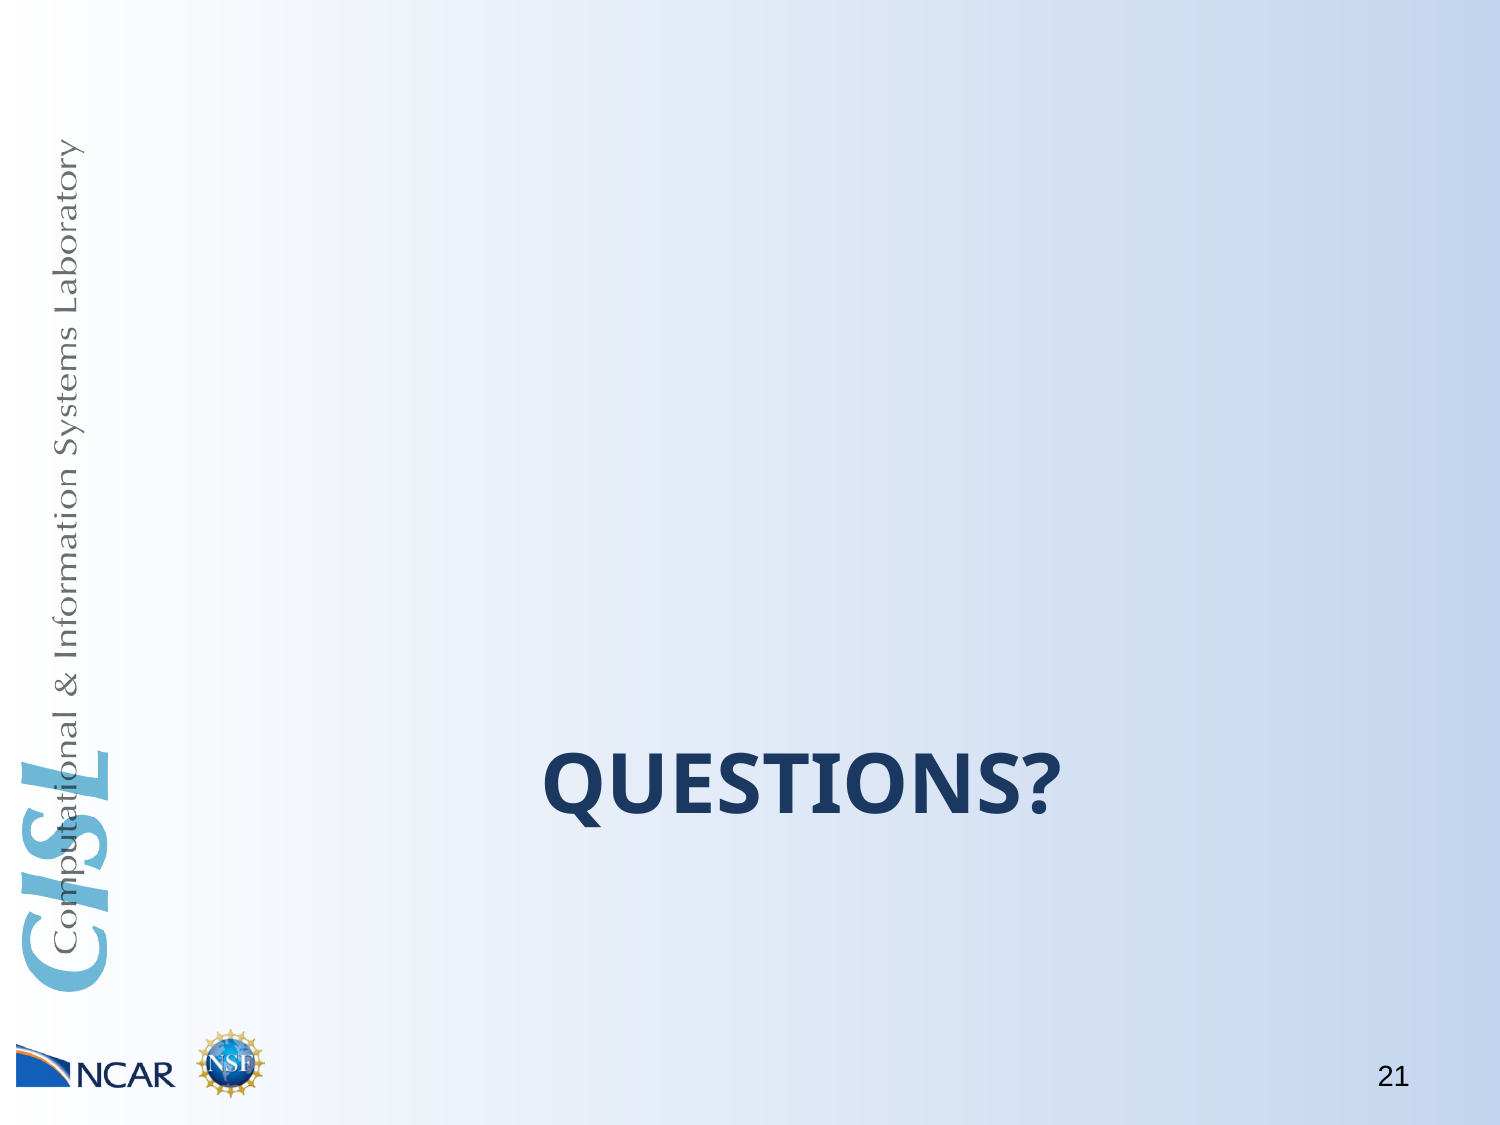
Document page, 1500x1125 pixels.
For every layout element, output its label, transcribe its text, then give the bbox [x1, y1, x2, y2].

title Questions? [163, 722, 1440, 947]
picture [16, 1039, 180, 1090]
picture [196, 1028, 265, 1098]
slide_number 21 [1074, 1021, 1426, 1101]
picture [16, 112, 134, 1012]
